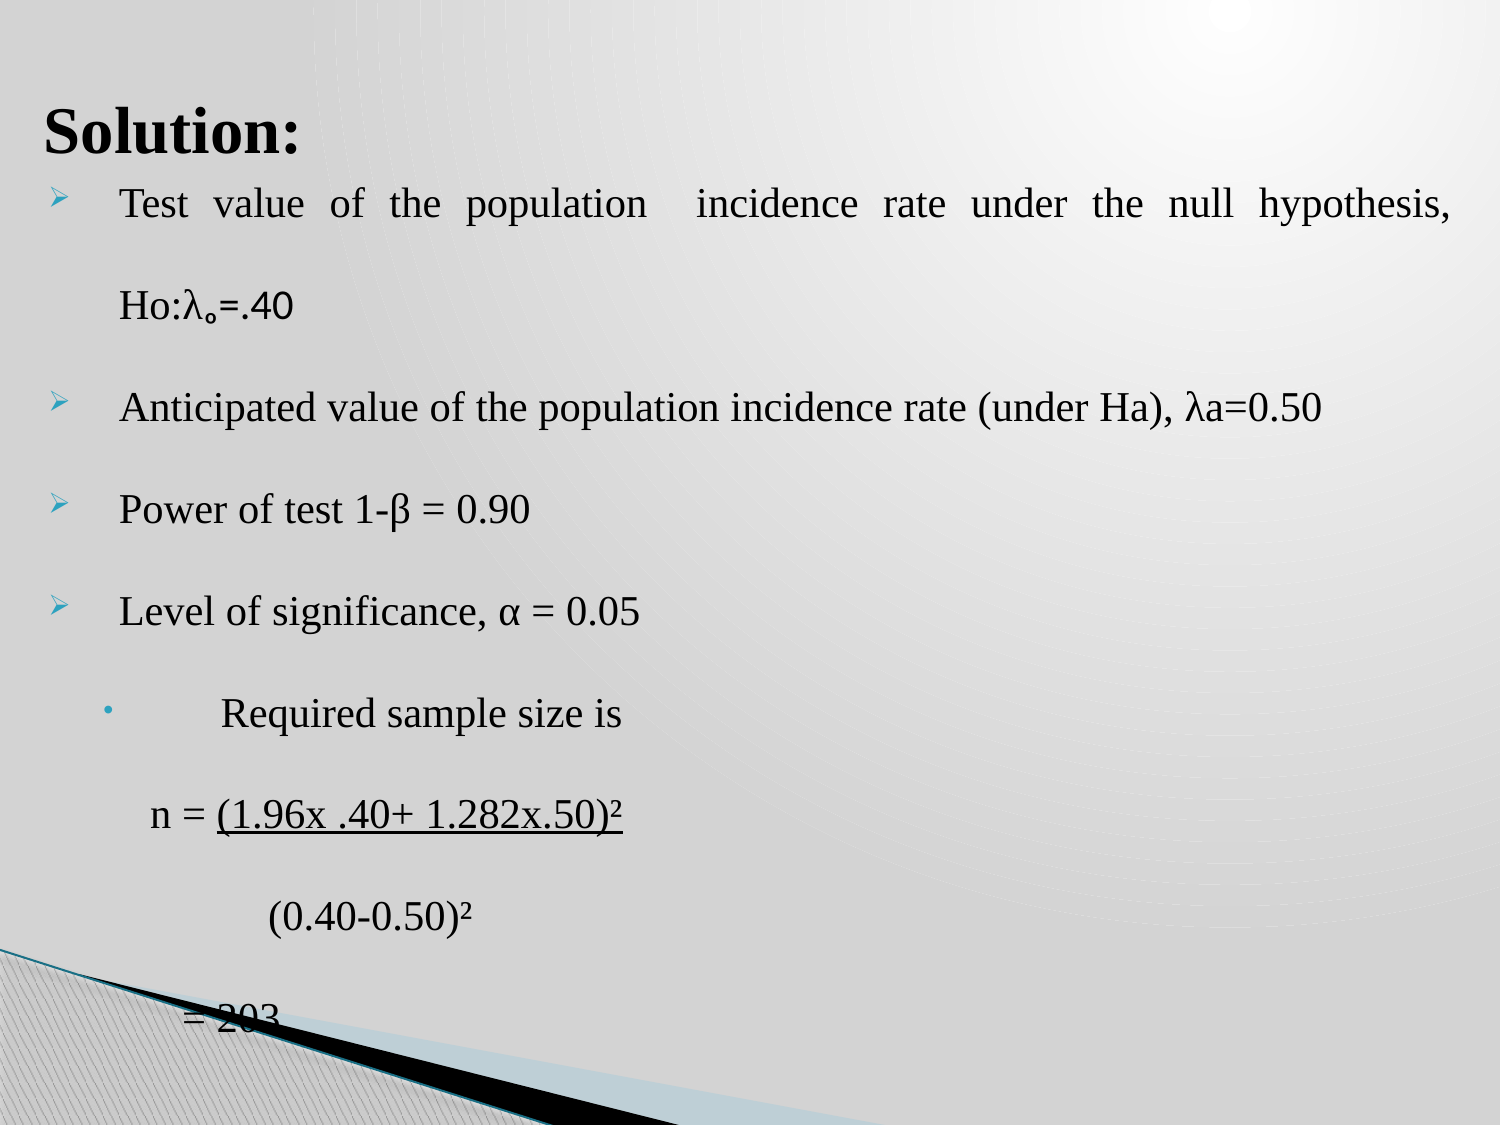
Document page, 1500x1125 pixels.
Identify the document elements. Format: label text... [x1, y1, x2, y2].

list Test value of the population incidence rate under the null hypothesis, Ho:λₒ=.40 Anticipated value of the population incidence rate (under Ha), λa=0.50 Power of test 1-β = 0.90 Level of significance, α = 0.05 Required sample size is n = (1.96x .40+ 1.282x.50)² (0.40-0.50)² = 203 [33, 162, 1467, 1058]
title Solution: [27, 12, 1475, 162]
